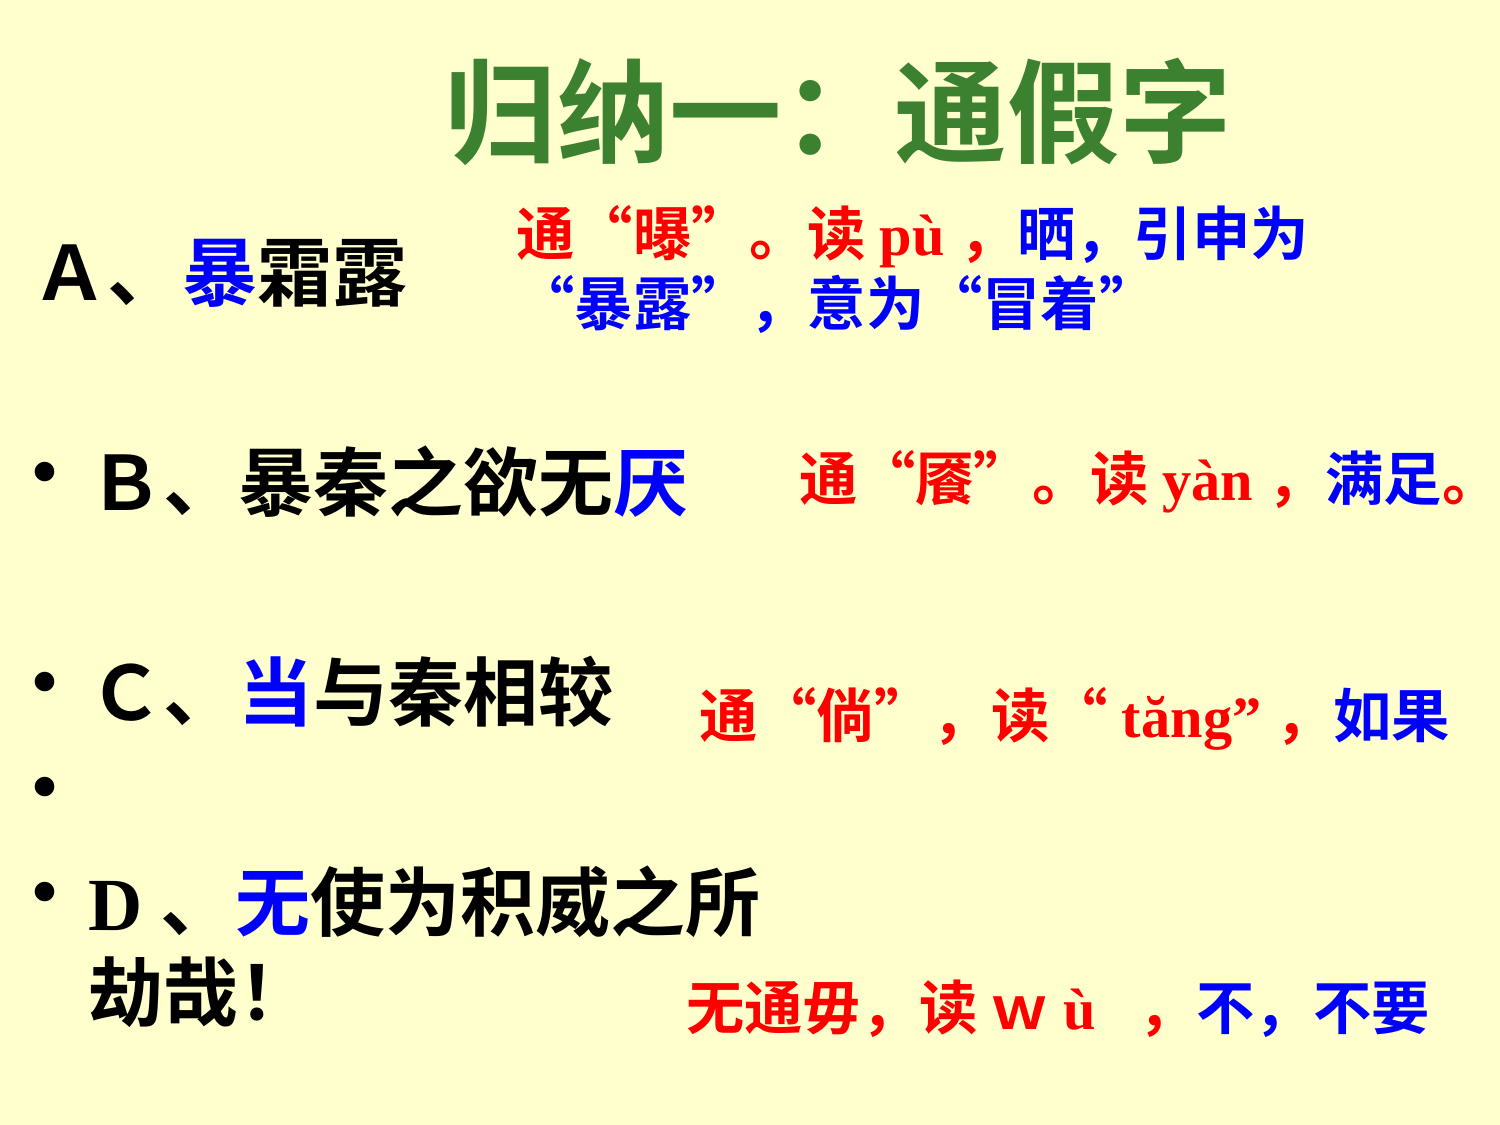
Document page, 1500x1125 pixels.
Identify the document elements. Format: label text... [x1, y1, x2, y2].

text_box 通“倘”，读“tăng”，如果 [685, 671, 1471, 757]
text_box 无通毋，读 ｗù ，不，不要 [671, 964, 1445, 1049]
text_box 通“曝”。读pù，晒，引申为“暴露”，意为“冒着” [501, 189, 1412, 345]
text_box 通“餍”。读yàn，满足。 [784, 434, 1488, 520]
text_box 归纳一：通假字 [348, 30, 1329, 188]
text_box Ａ、暴霜露 Ｂ、暴秦之欲无厌 Ｃ、当与秦相较 D、无使为积威之所劫哉！ [17, 218, 798, 1125]
